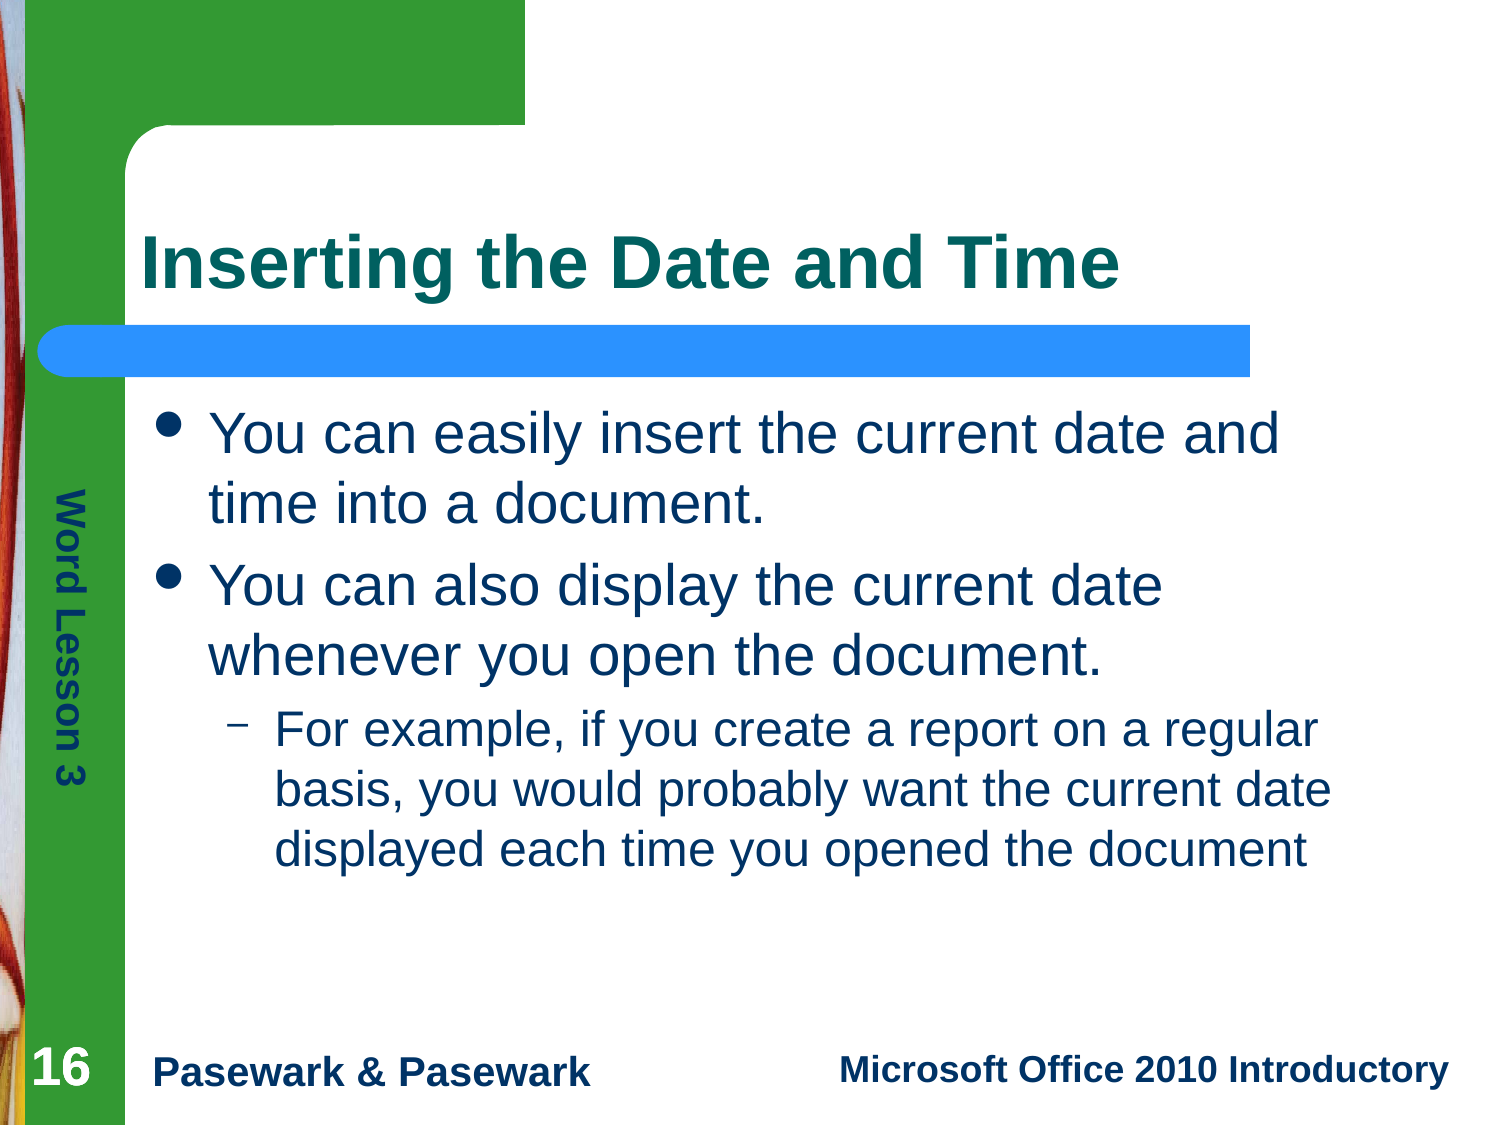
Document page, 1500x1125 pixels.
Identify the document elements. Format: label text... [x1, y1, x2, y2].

text_box 16 [13, 1023, 111, 1105]
picture [0, 0, 25, 1125]
title Inserting the Date and Time [124, 124, 1500, 313]
list You can easily insert the current date and time into a document. You can also display the current date whenever you open the document. For example, if you create a report on a regular basis, you would probably want the current date displayed each time you opened the document [137, 387, 1400, 1038]
